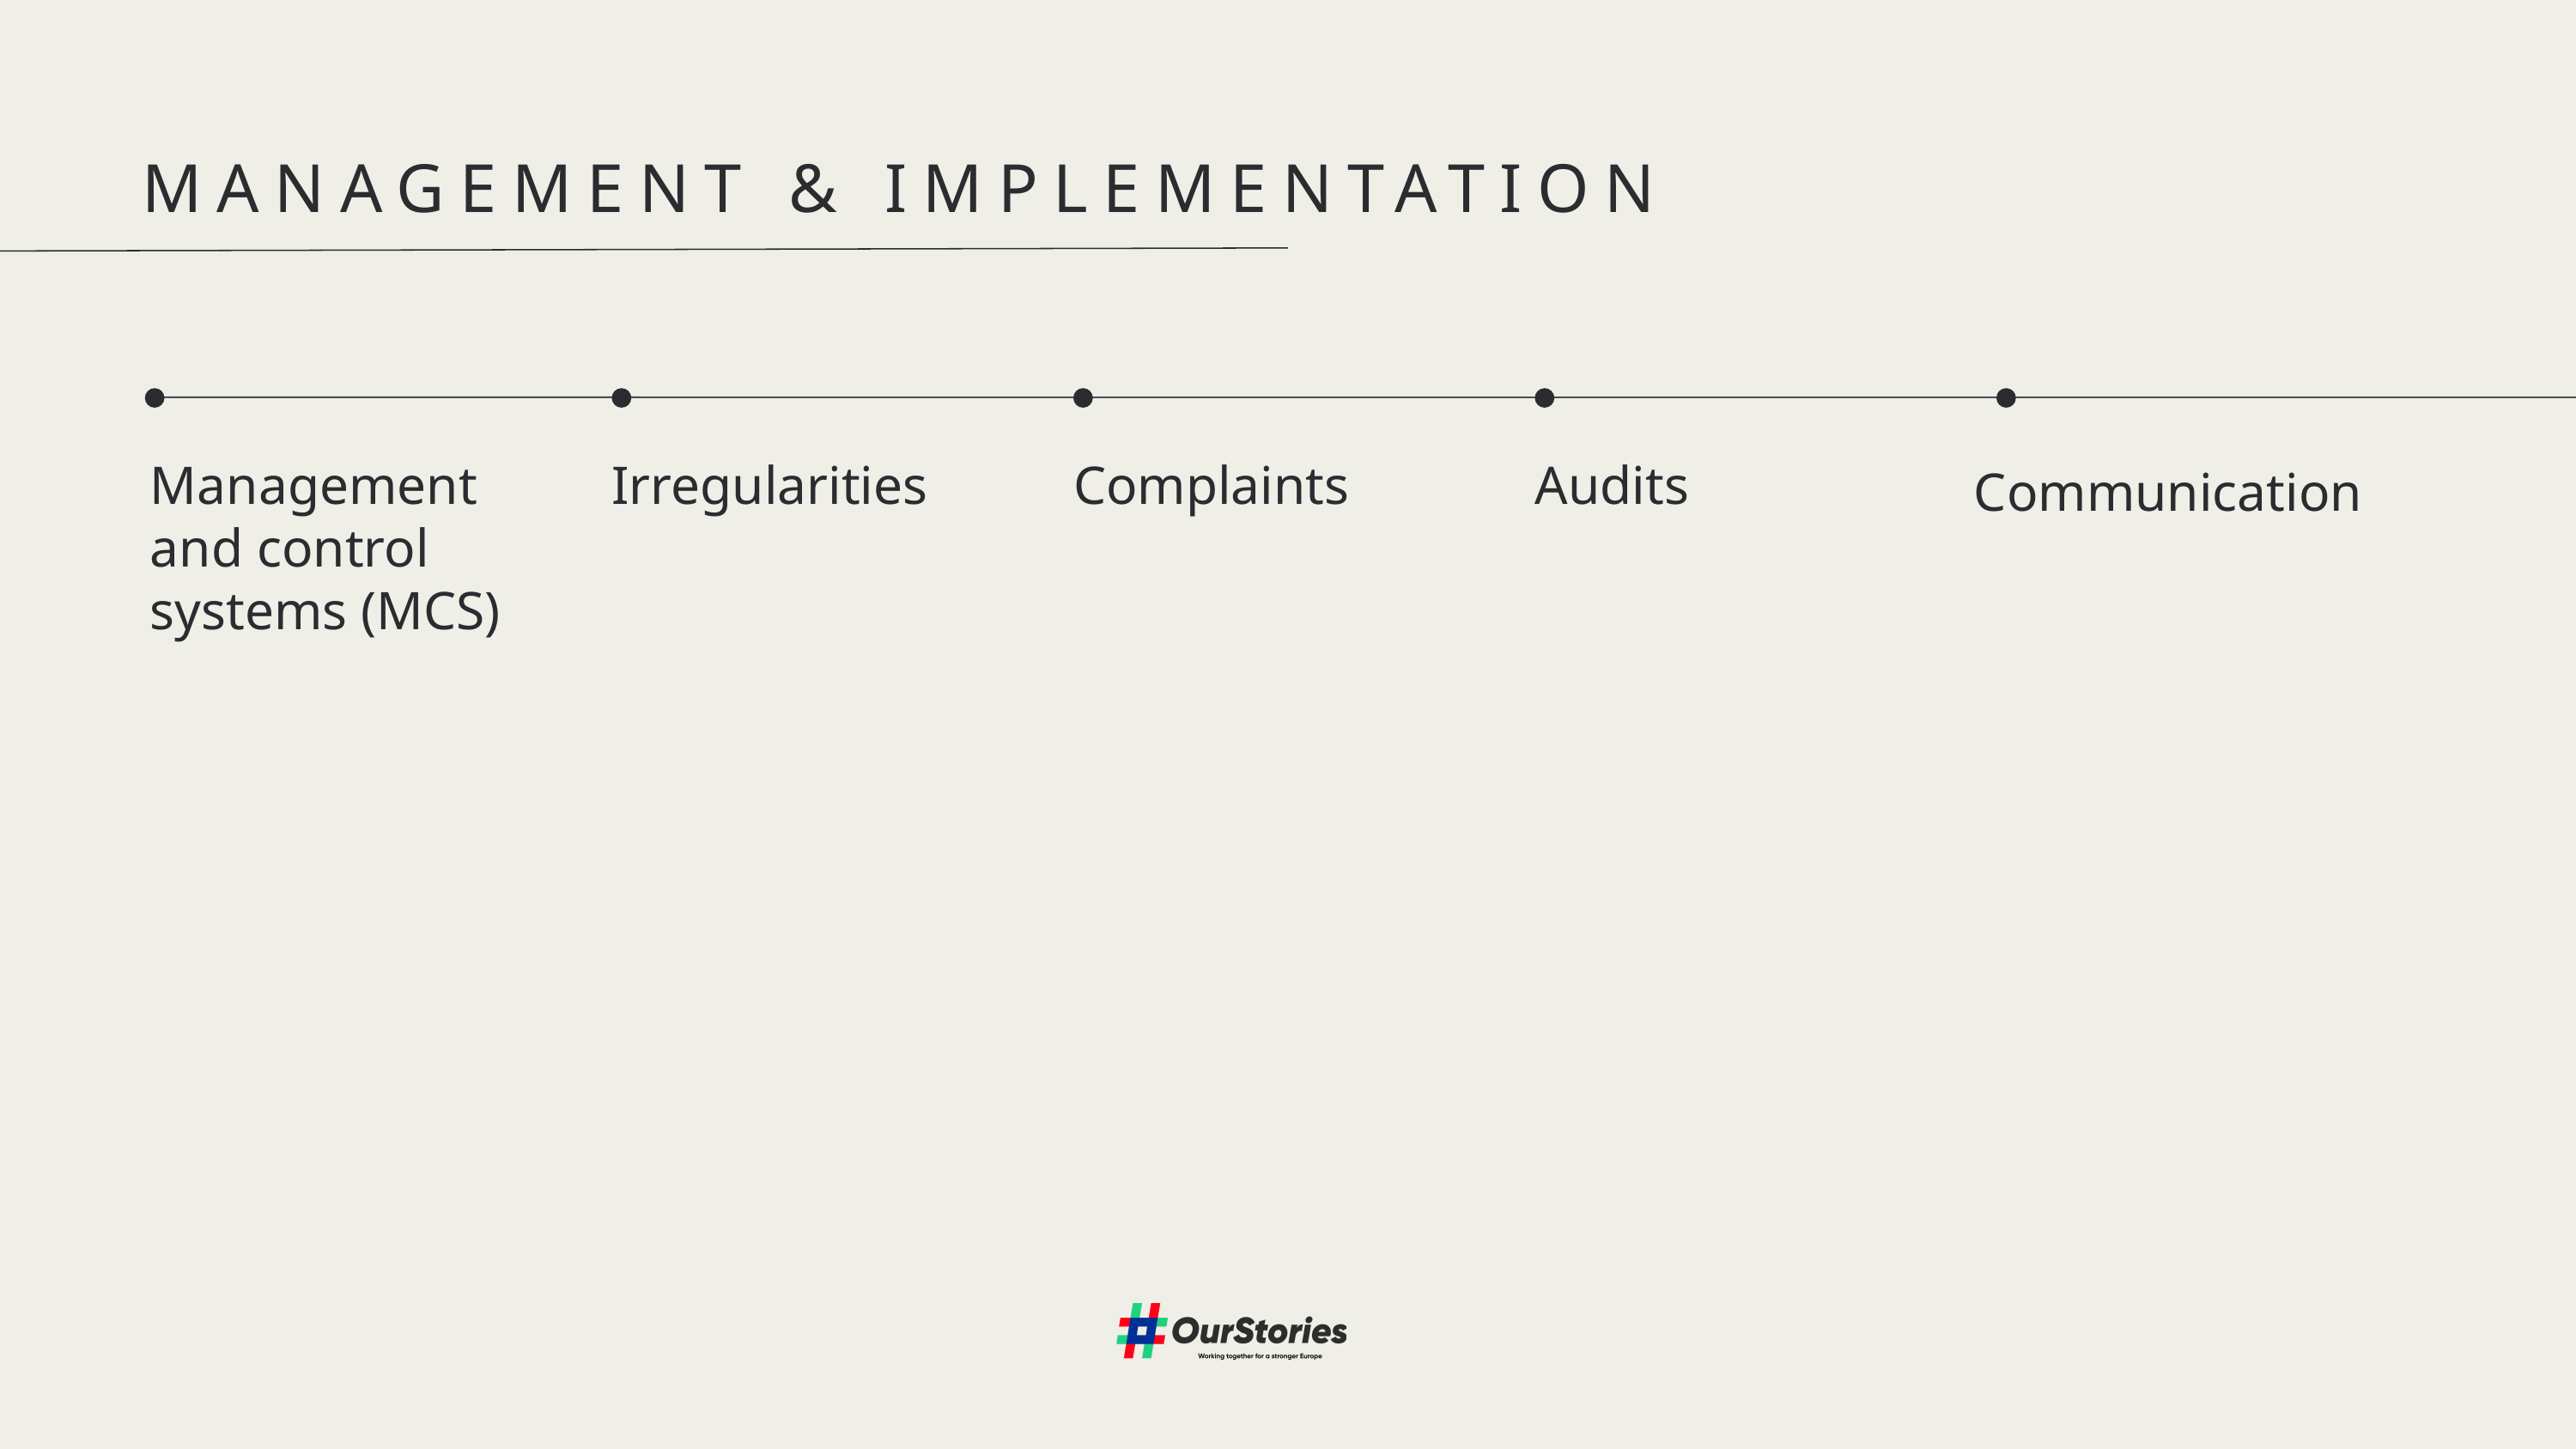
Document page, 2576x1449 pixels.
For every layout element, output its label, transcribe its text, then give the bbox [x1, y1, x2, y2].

text_box Irregularities [611, 452, 1005, 516]
text_box Complaints [1072, 452, 1466, 516]
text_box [611, 387, 632, 409]
text_box [1116, 1303, 1347, 1360]
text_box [1072, 387, 1093, 409]
text_box Audits [1534, 452, 1928, 516]
text_box Management and control systems (MCS) [149, 452, 543, 640]
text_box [1534, 387, 1555, 409]
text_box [144, 387, 165, 409]
text_box Communication [1961, 452, 2376, 528]
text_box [1996, 387, 2016, 409]
text_box MANAGEMENT & IMPLEMENTATION [142, 132, 2428, 226]
